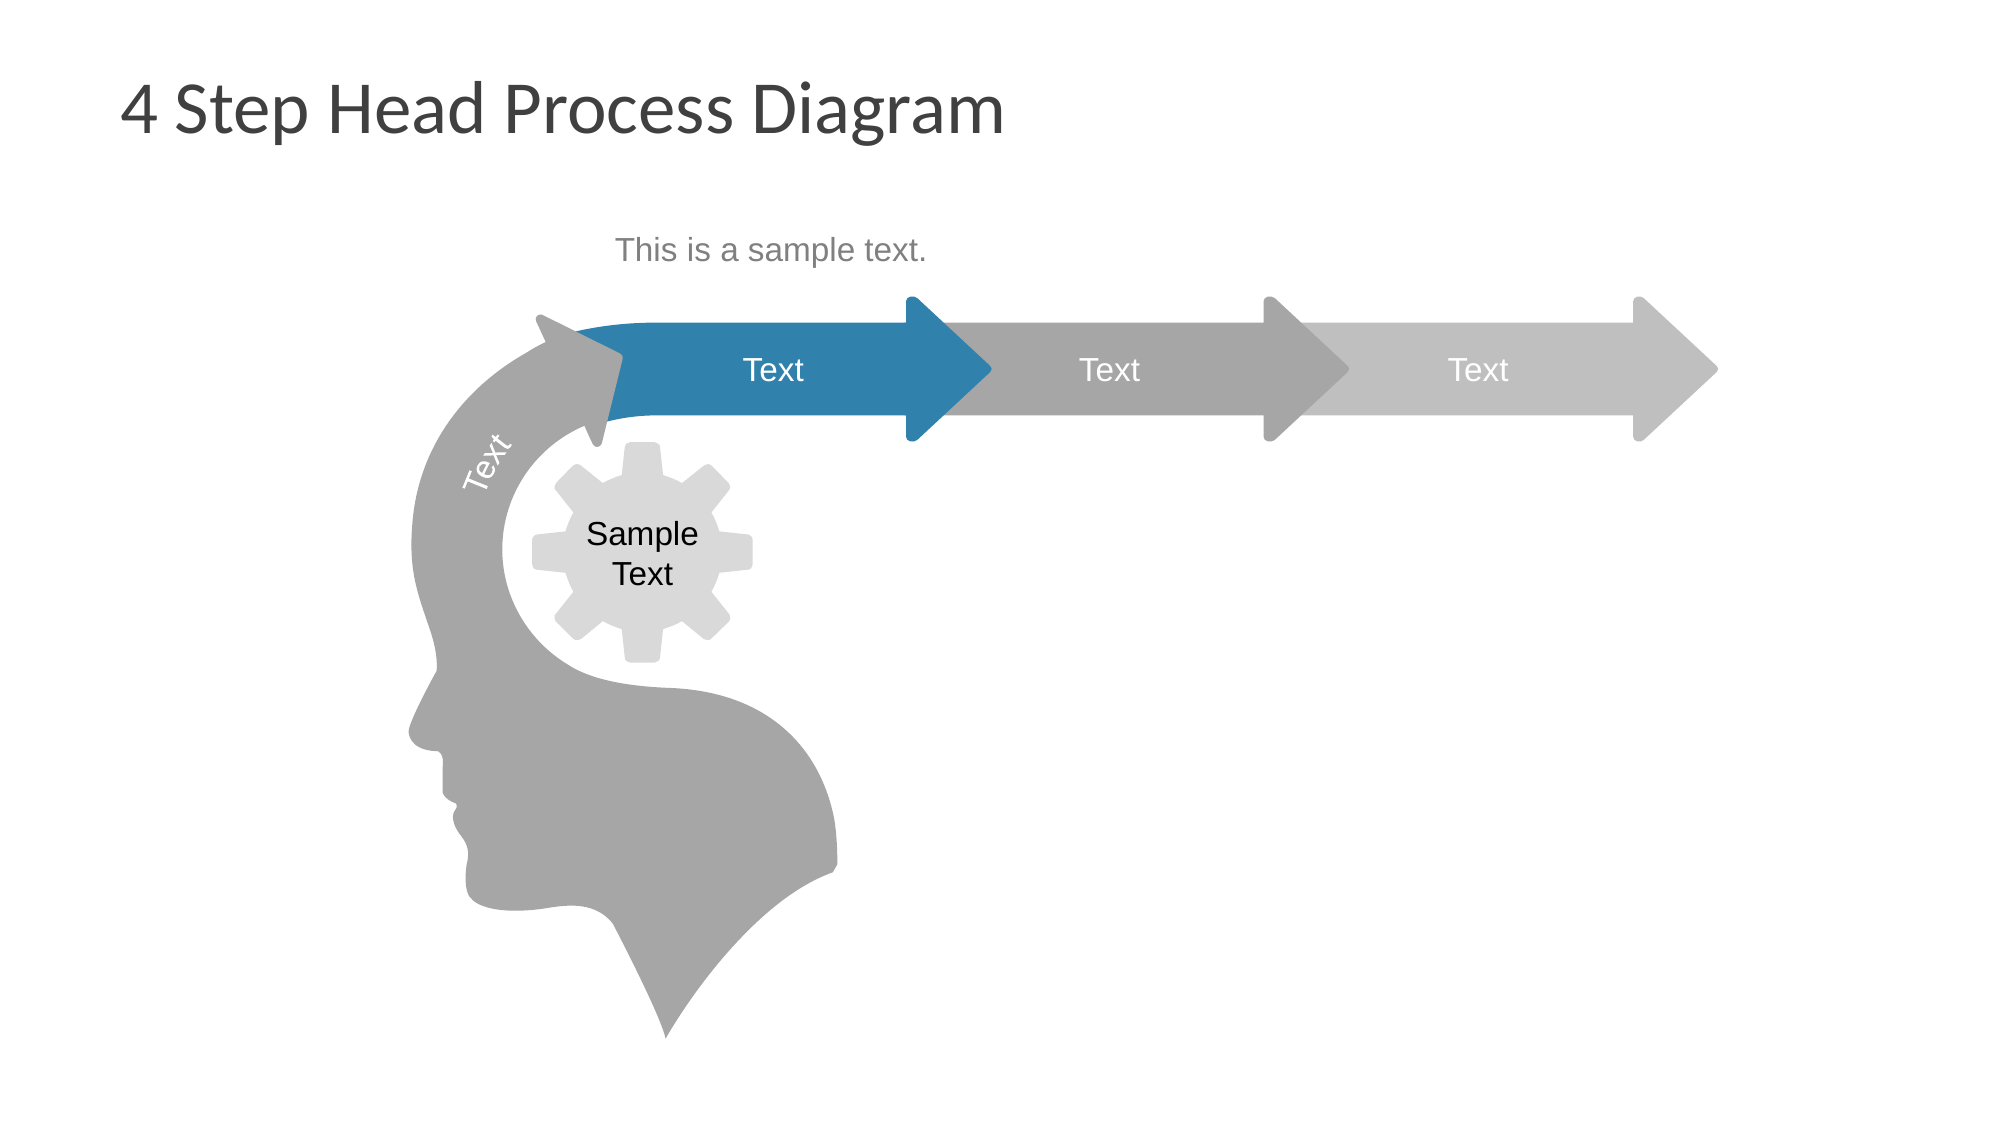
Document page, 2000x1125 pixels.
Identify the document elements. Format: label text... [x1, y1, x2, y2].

text_box Text [727, 340, 819, 396]
text_box [1302, 296, 1719, 442]
title 4 Step Head Process Diagram [99, 45, 1900, 162]
text_box Text [1432, 340, 1524, 396]
text_box [945, 296, 1350, 442]
text_box Sample Text [532, 442, 753, 663]
text_box Text [1063, 340, 1155, 396]
text_box [577, 296, 992, 442]
text_box [408, 314, 838, 1039]
text_box This is a sample text. [587, 220, 956, 276]
